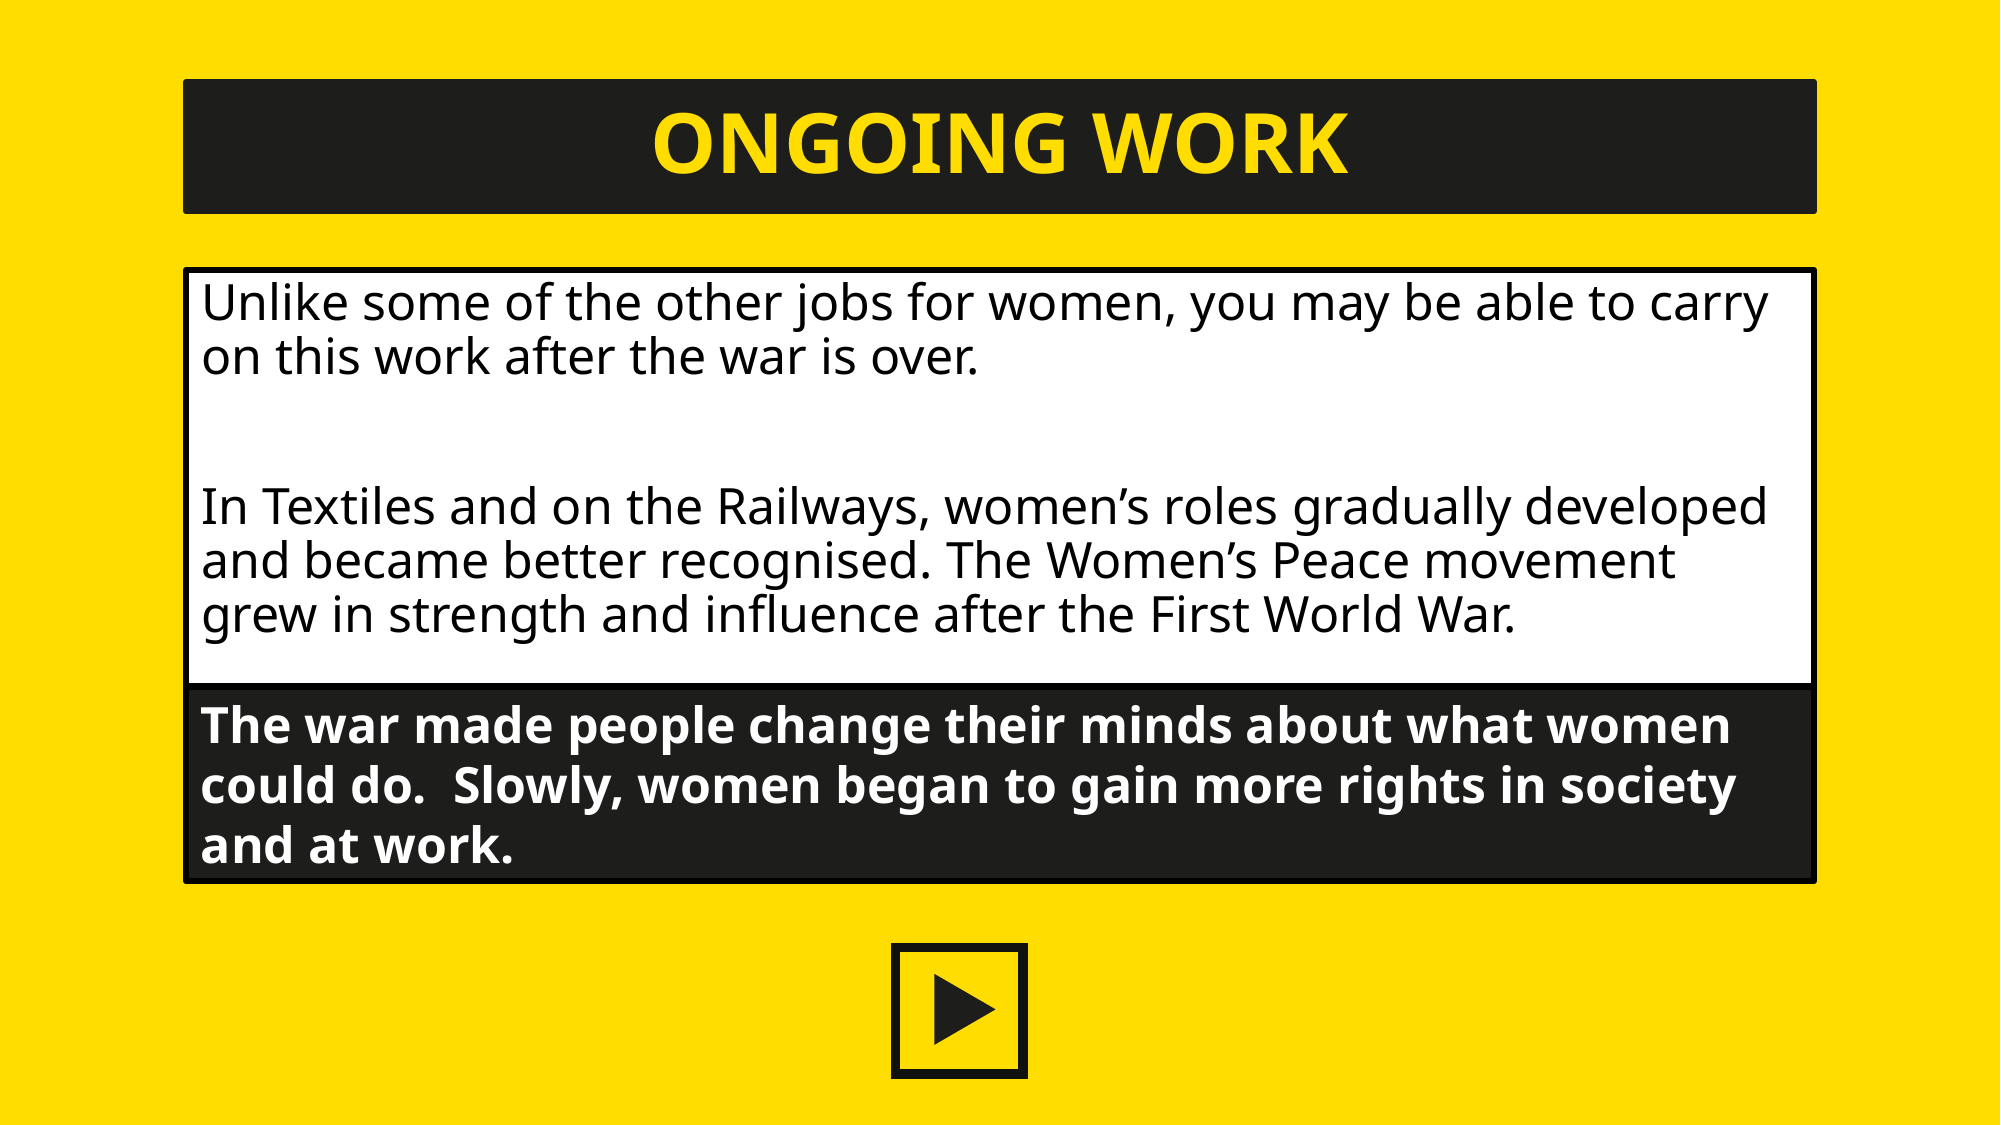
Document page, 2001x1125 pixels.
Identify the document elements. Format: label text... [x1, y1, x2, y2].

text_box The war made people change their minds about what women could do. Slowly, women began to gain more rights in society and at work. [186, 686, 1814, 882]
text_box ONGOING WORK [186, 82, 1814, 212]
text_box [892, 939, 1022, 1079]
list Unlike some of the other jobs for women, you may be able to carry on this work after the war is over. In Textiles and on the Railways, women’s roles gradually developed and became better recognised. The Women’s Peace movement grew in strength and influence after the First World War. [186, 269, 1814, 686]
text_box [895, 947, 1024, 1074]
